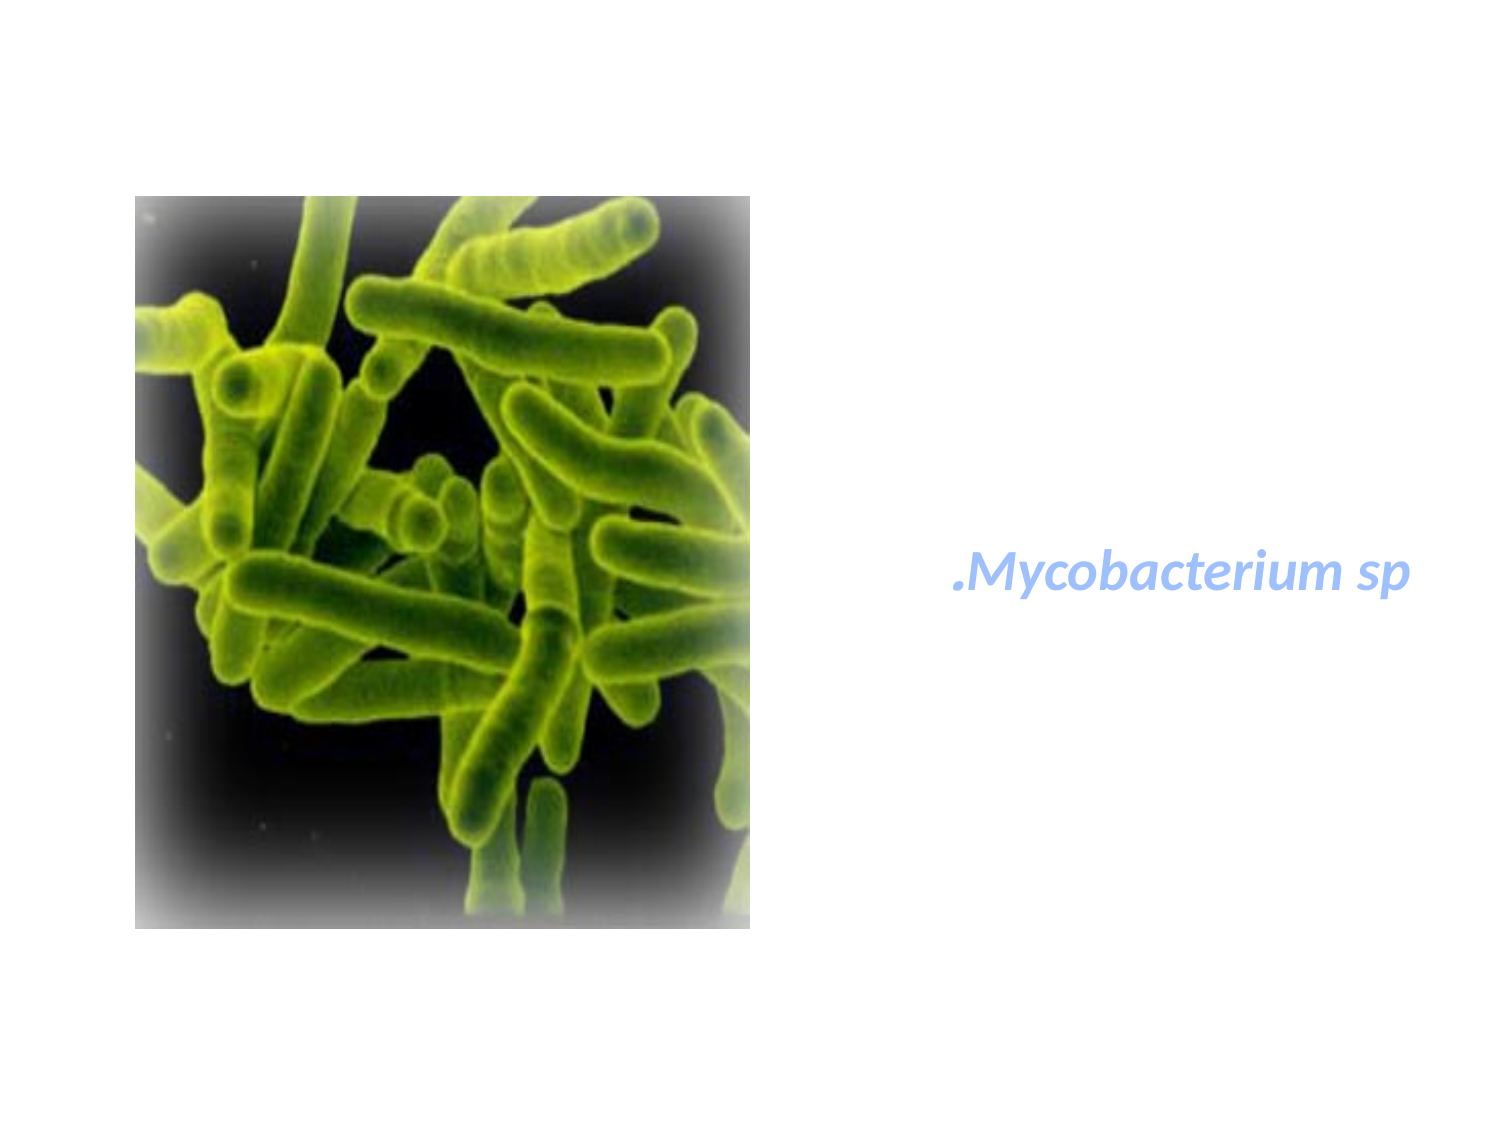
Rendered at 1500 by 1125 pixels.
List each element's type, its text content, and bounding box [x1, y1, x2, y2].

picture [135, 195, 751, 930]
title Mycobacterium sp. [76, 231, 1427, 1012]
